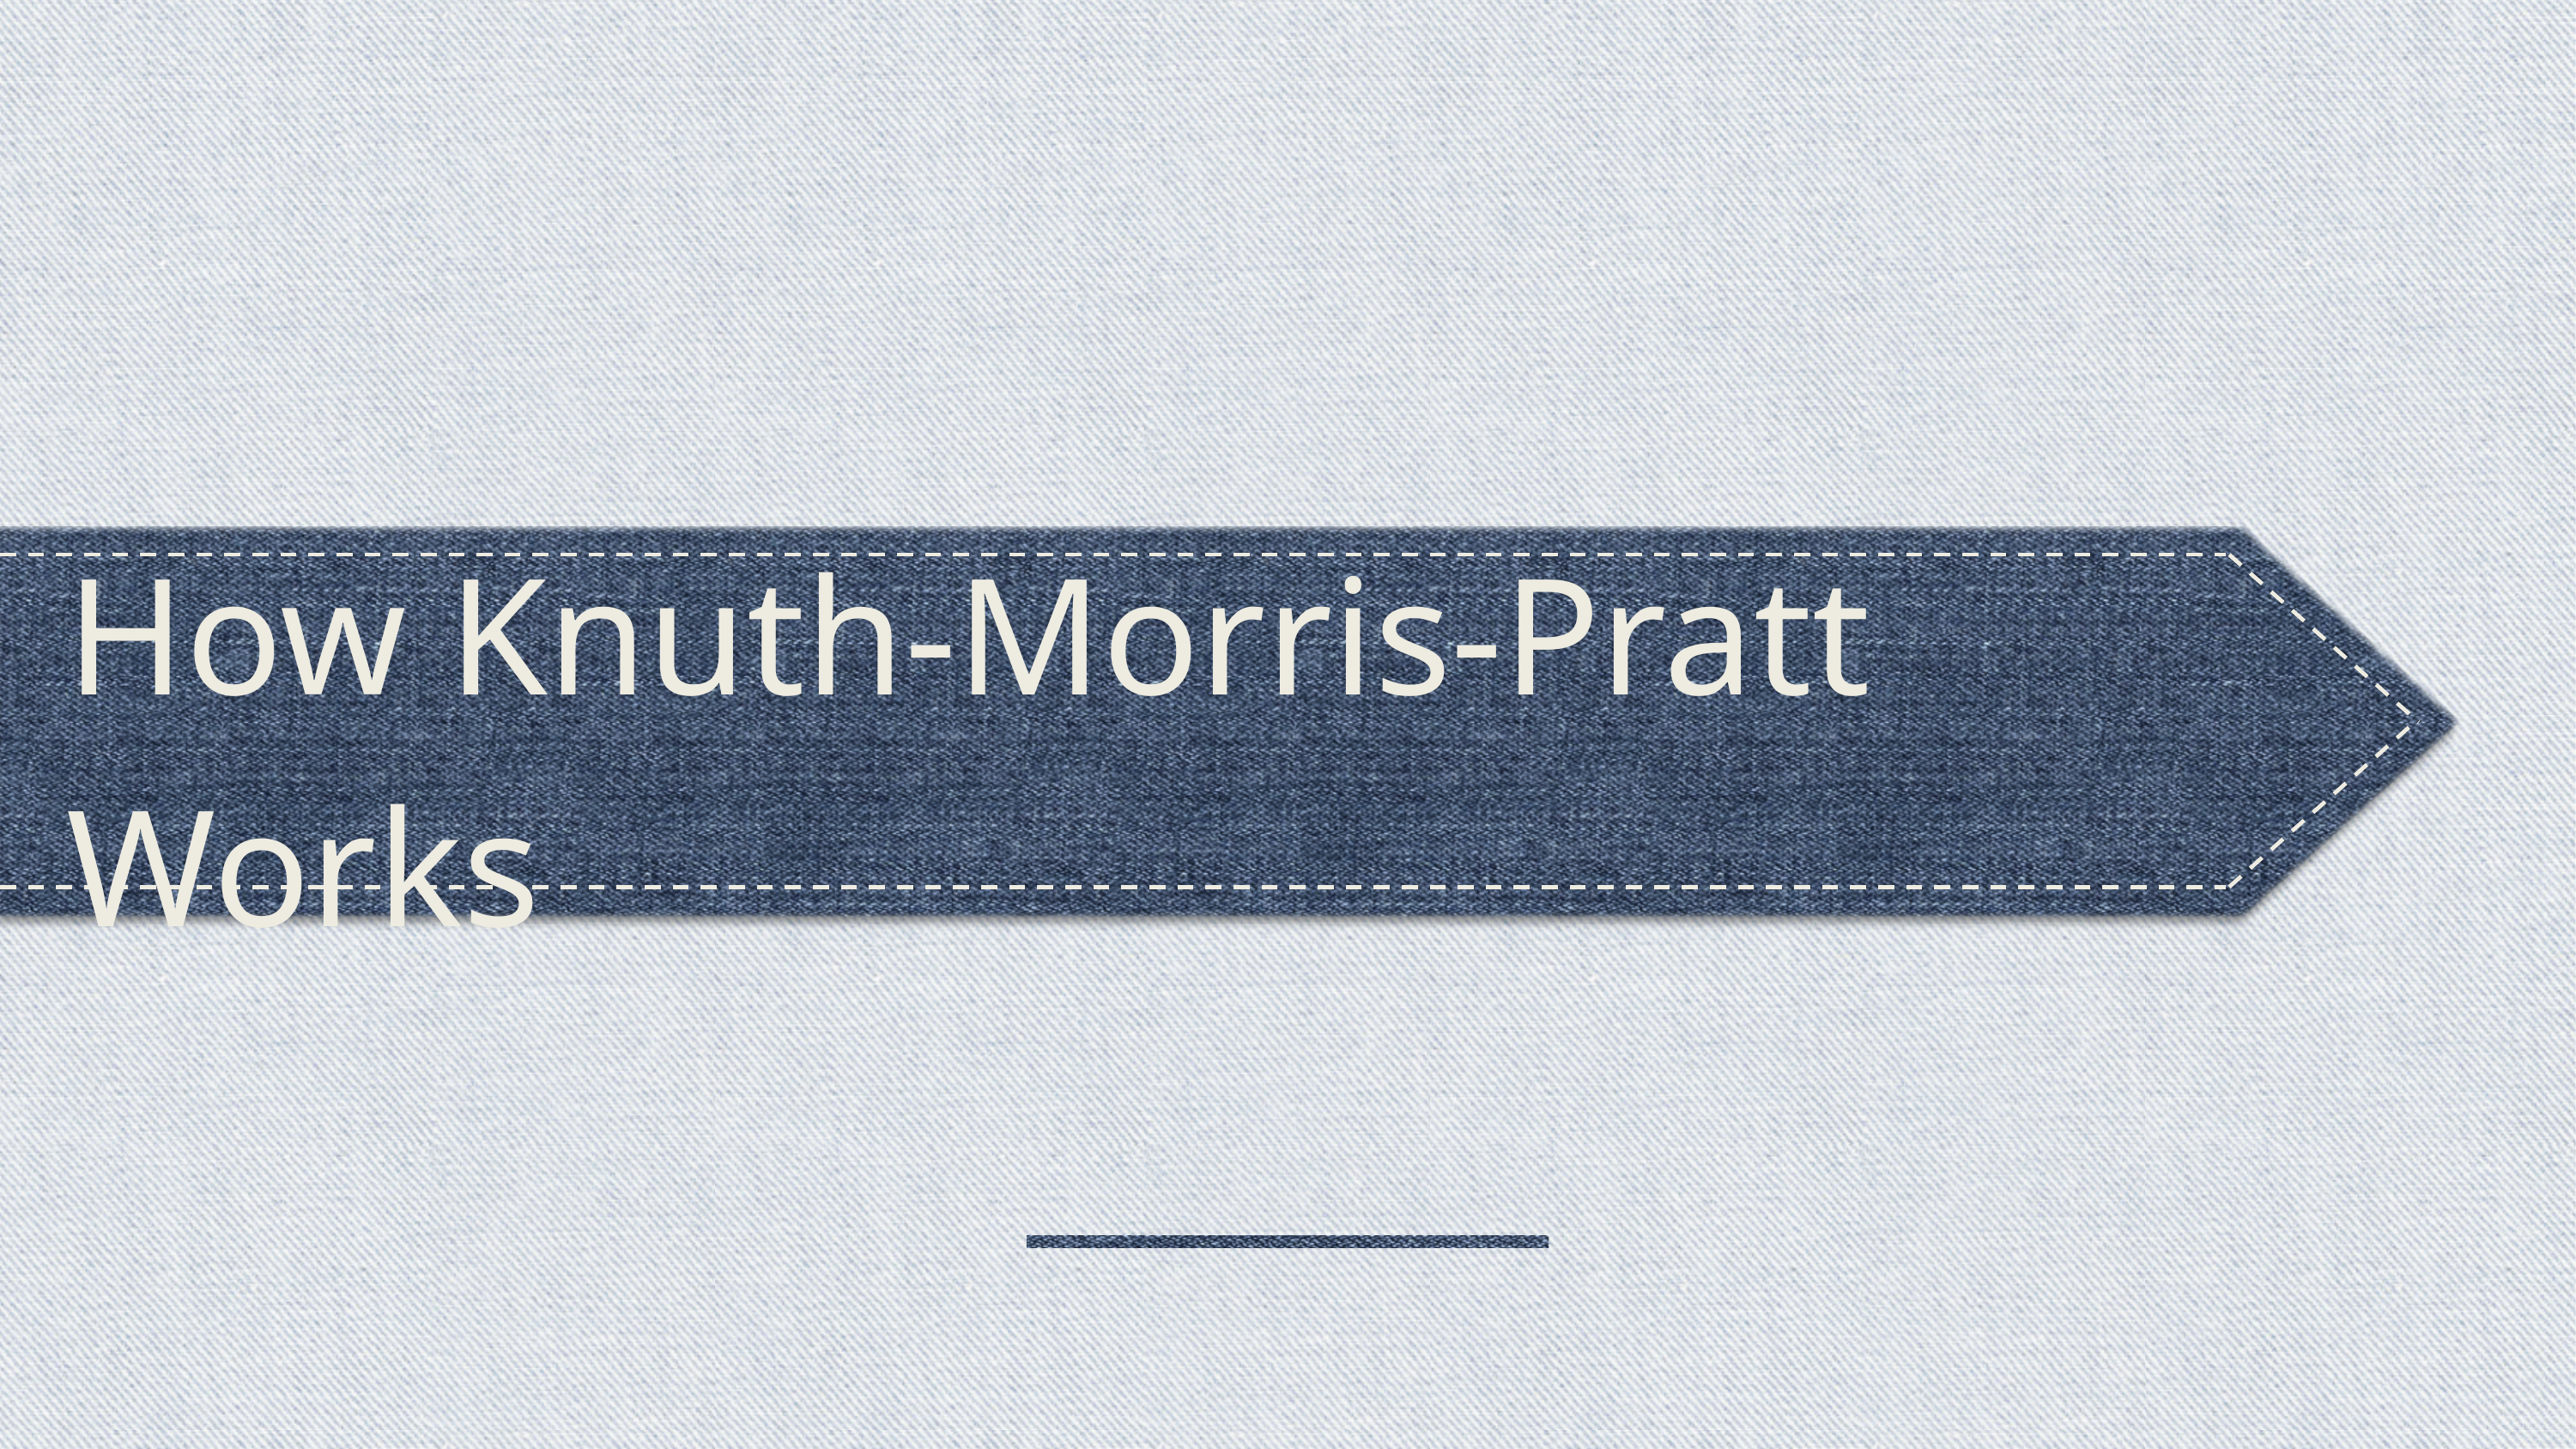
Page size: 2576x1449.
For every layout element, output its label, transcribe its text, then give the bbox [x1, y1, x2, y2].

picture [0, 0, 2576, 1449]
list How Knuth-Morris-Pratt Works [54, 599, 2399, 854]
